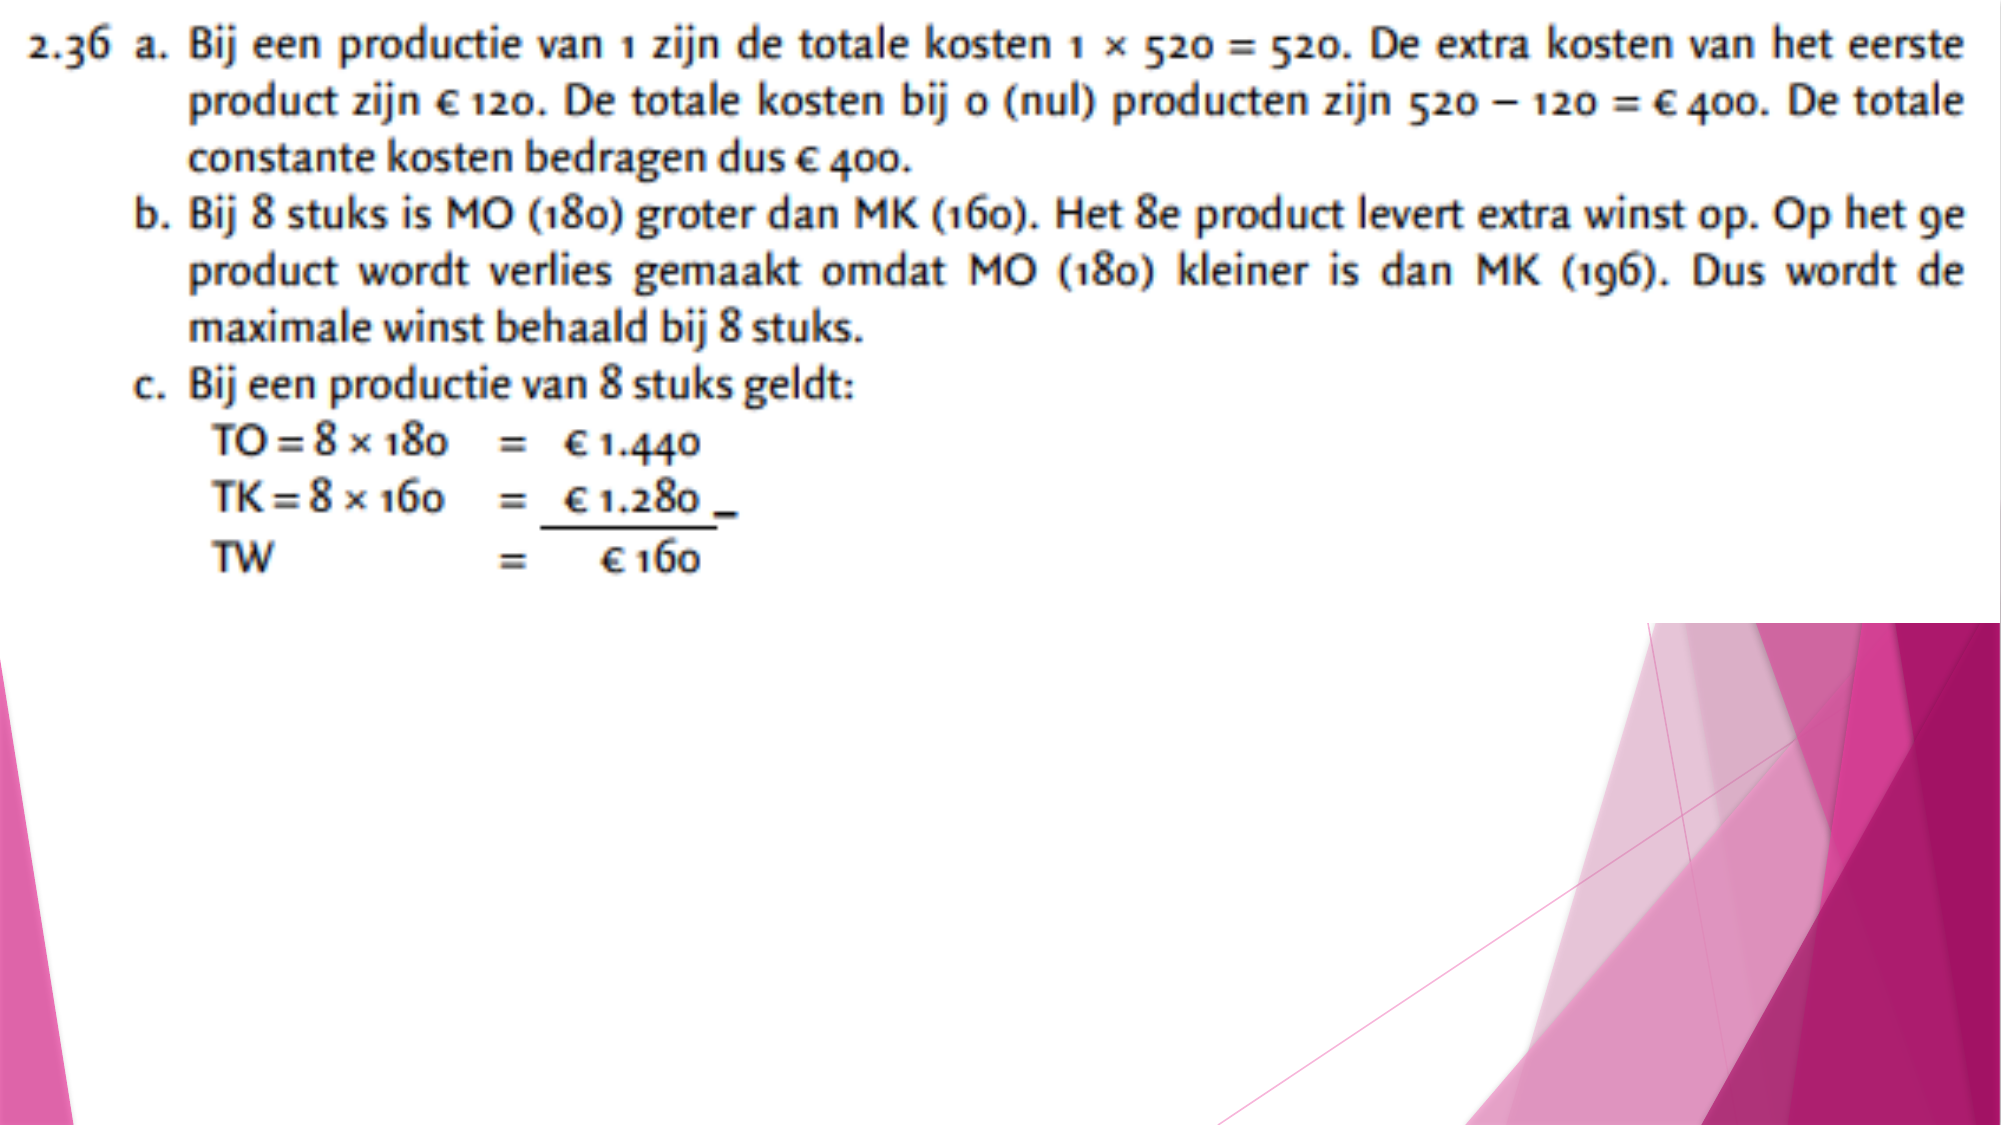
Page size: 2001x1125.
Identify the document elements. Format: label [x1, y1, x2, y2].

picture [0, 0, 2000, 624]
